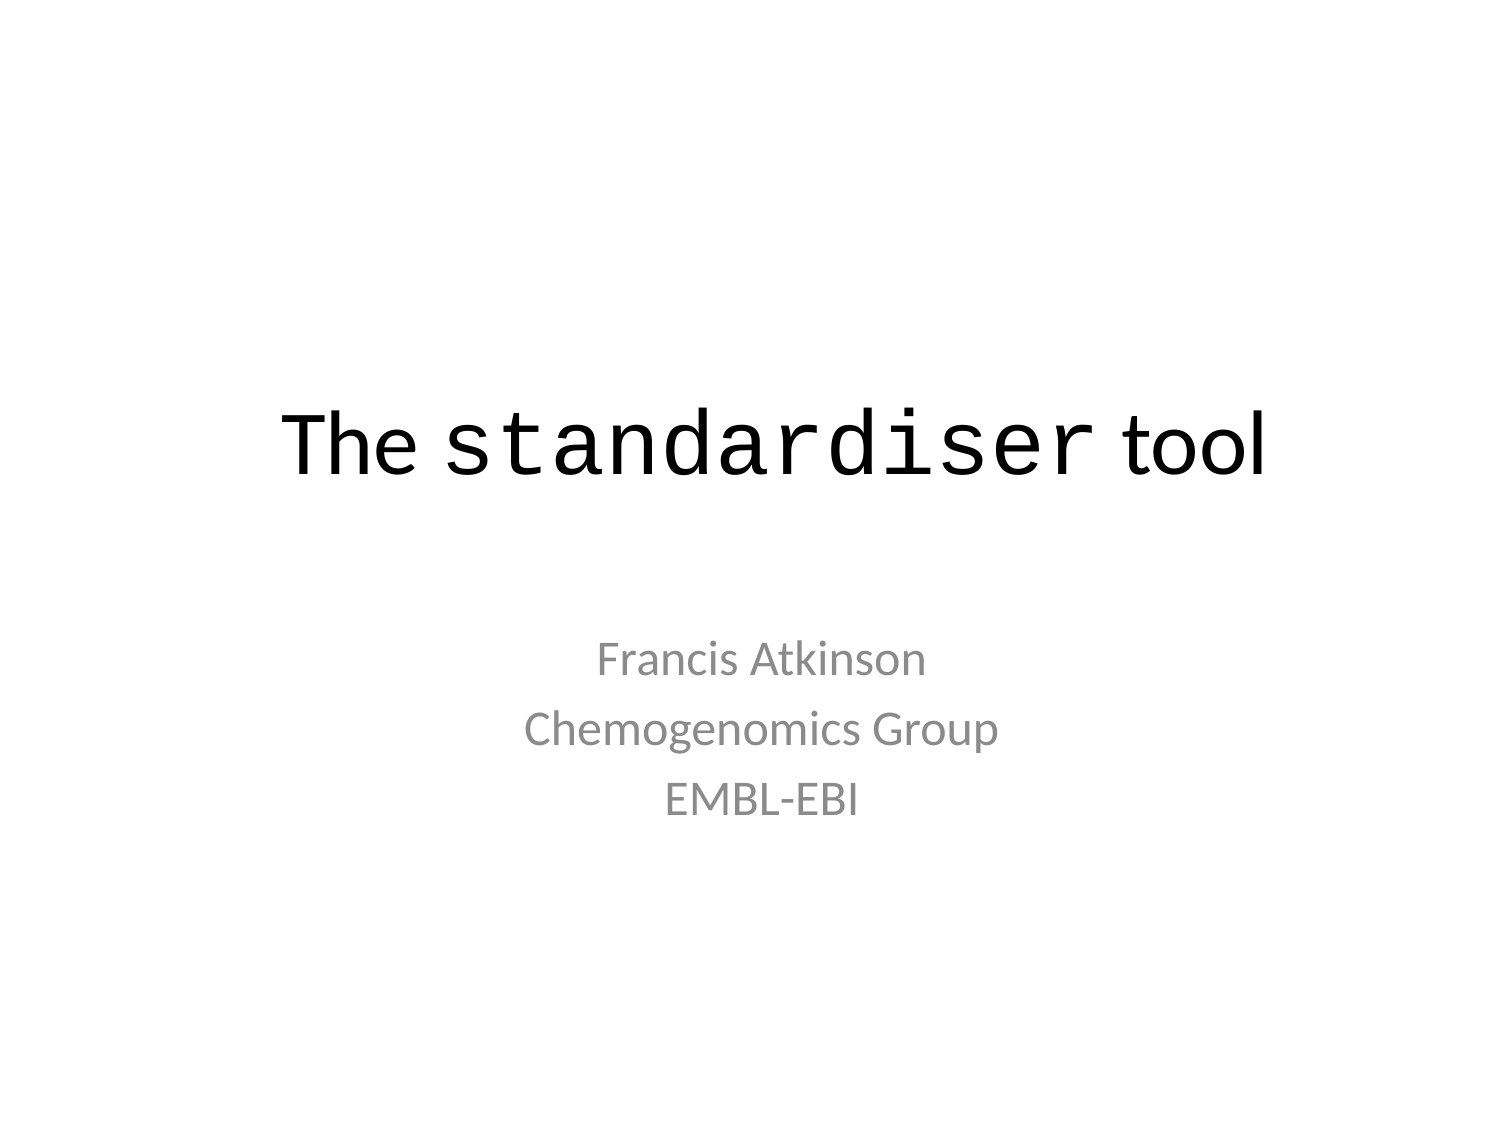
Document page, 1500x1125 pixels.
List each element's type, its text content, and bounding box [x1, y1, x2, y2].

subtitle Francis Atkinson Chemogenomics Group EMBL-EBI [236, 617, 1287, 906]
text_box The standardiser tool [82, 272, 1467, 603]
